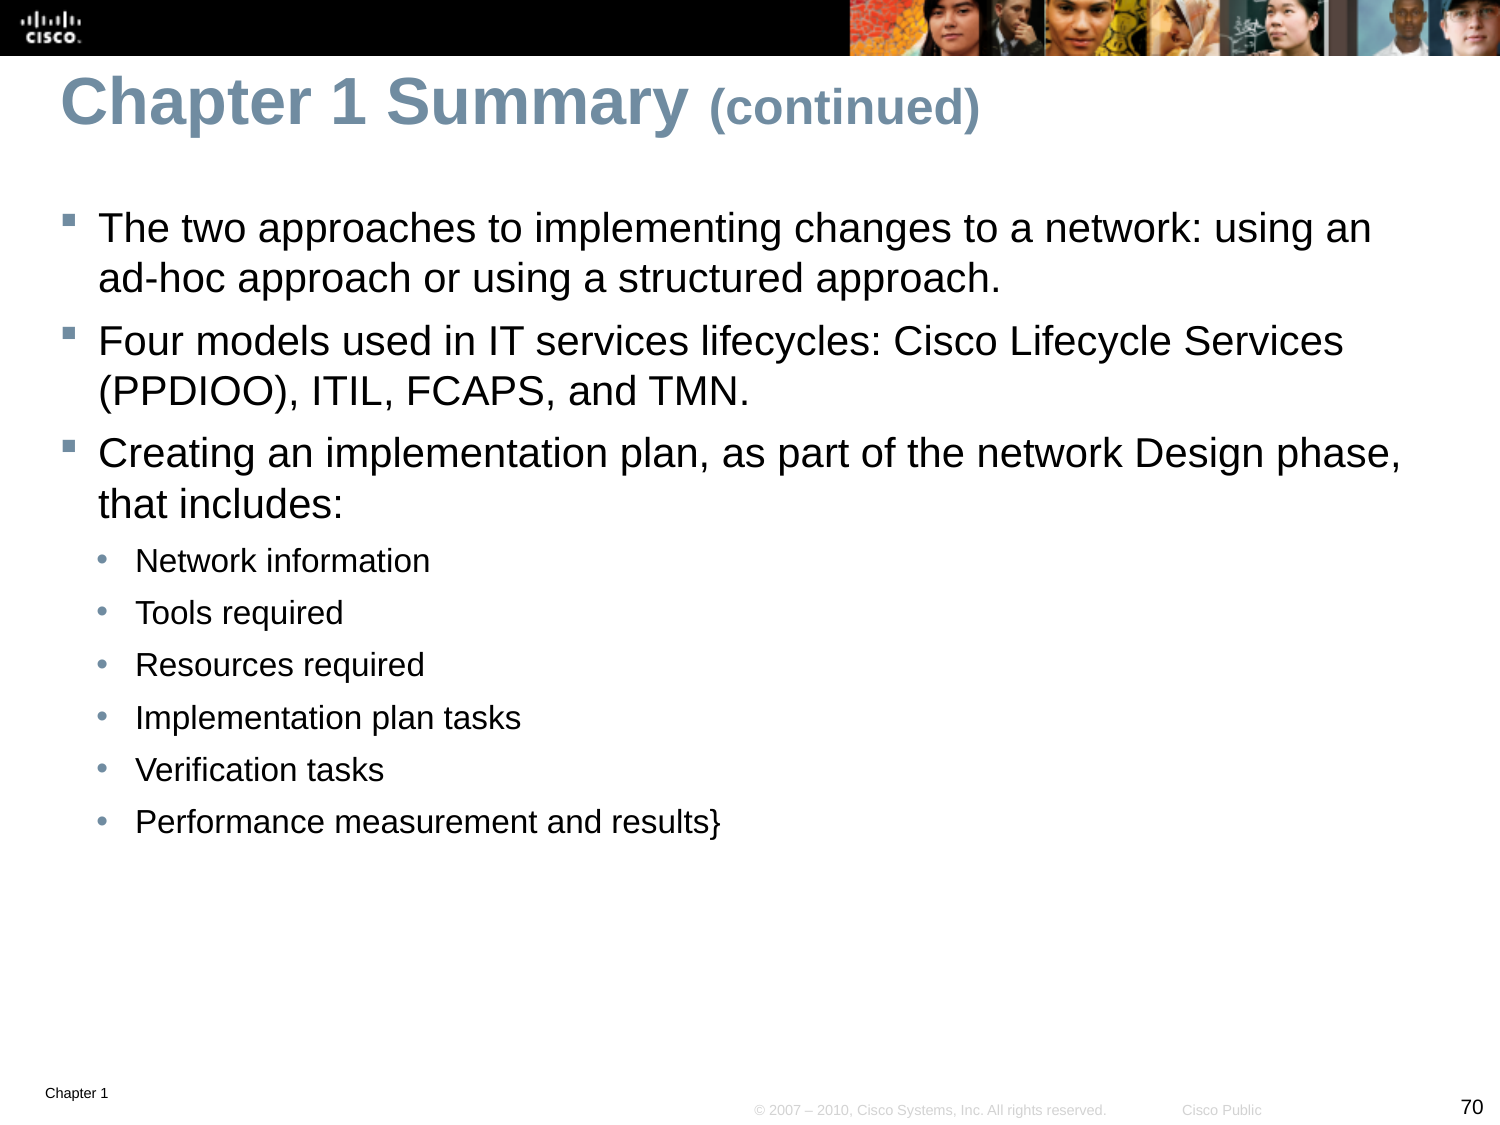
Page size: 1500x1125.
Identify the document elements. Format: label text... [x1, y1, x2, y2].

title Chapter 1 Summary (continued) [45, 59, 1444, 182]
picture [0, 0, 1500, 56]
list The two approaches to implementing changes to a network: using an ad-hoc approach or using a structured approach. Four models used in IT services lifecycles: Cisco Lifecycle Services (PPDIOO), ITIL, FCAPS, and TMN. Creating an implementation plan, as part of the network Design phase, that includes: Network information Tools required Resources required Implementation plan tasks Verification tasks Performance measurement and results} [45, 193, 1444, 1037]
